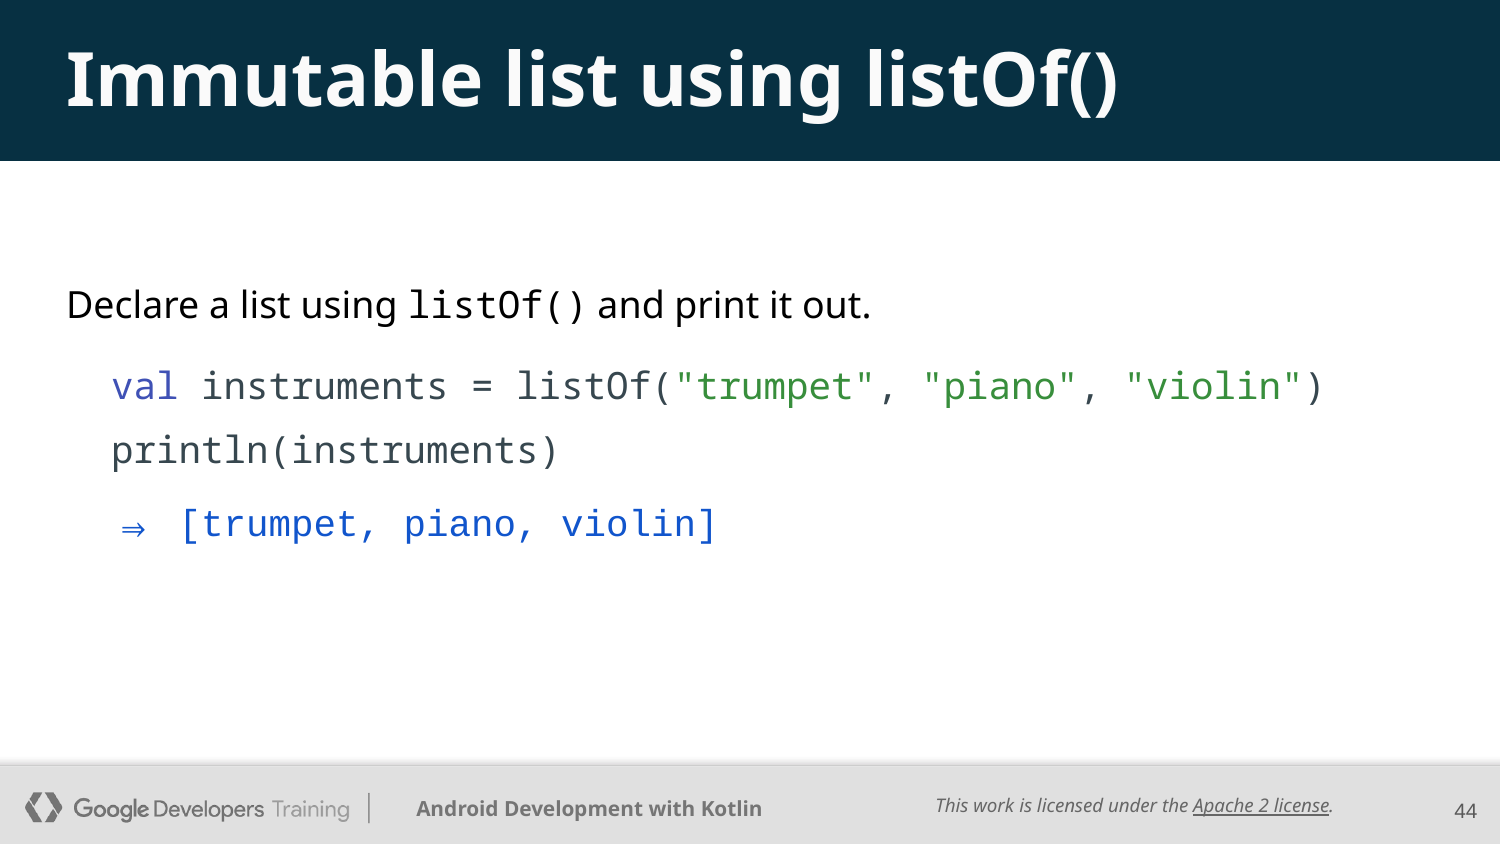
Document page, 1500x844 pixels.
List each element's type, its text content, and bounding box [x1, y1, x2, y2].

text_box ⇒ [trumpet, piano, violin] [51, 484, 1269, 566]
picture [0, 161, 1500, 844]
title Immutable list using listOf() [51, 42, 1472, 137]
slide_number ‹#› [1402, 777, 1493, 842]
list Declare a list using listOf() and print it out. val instruments = listOf("trumpet", "piano", "violin") println(instruments) [51, 259, 1429, 458]
